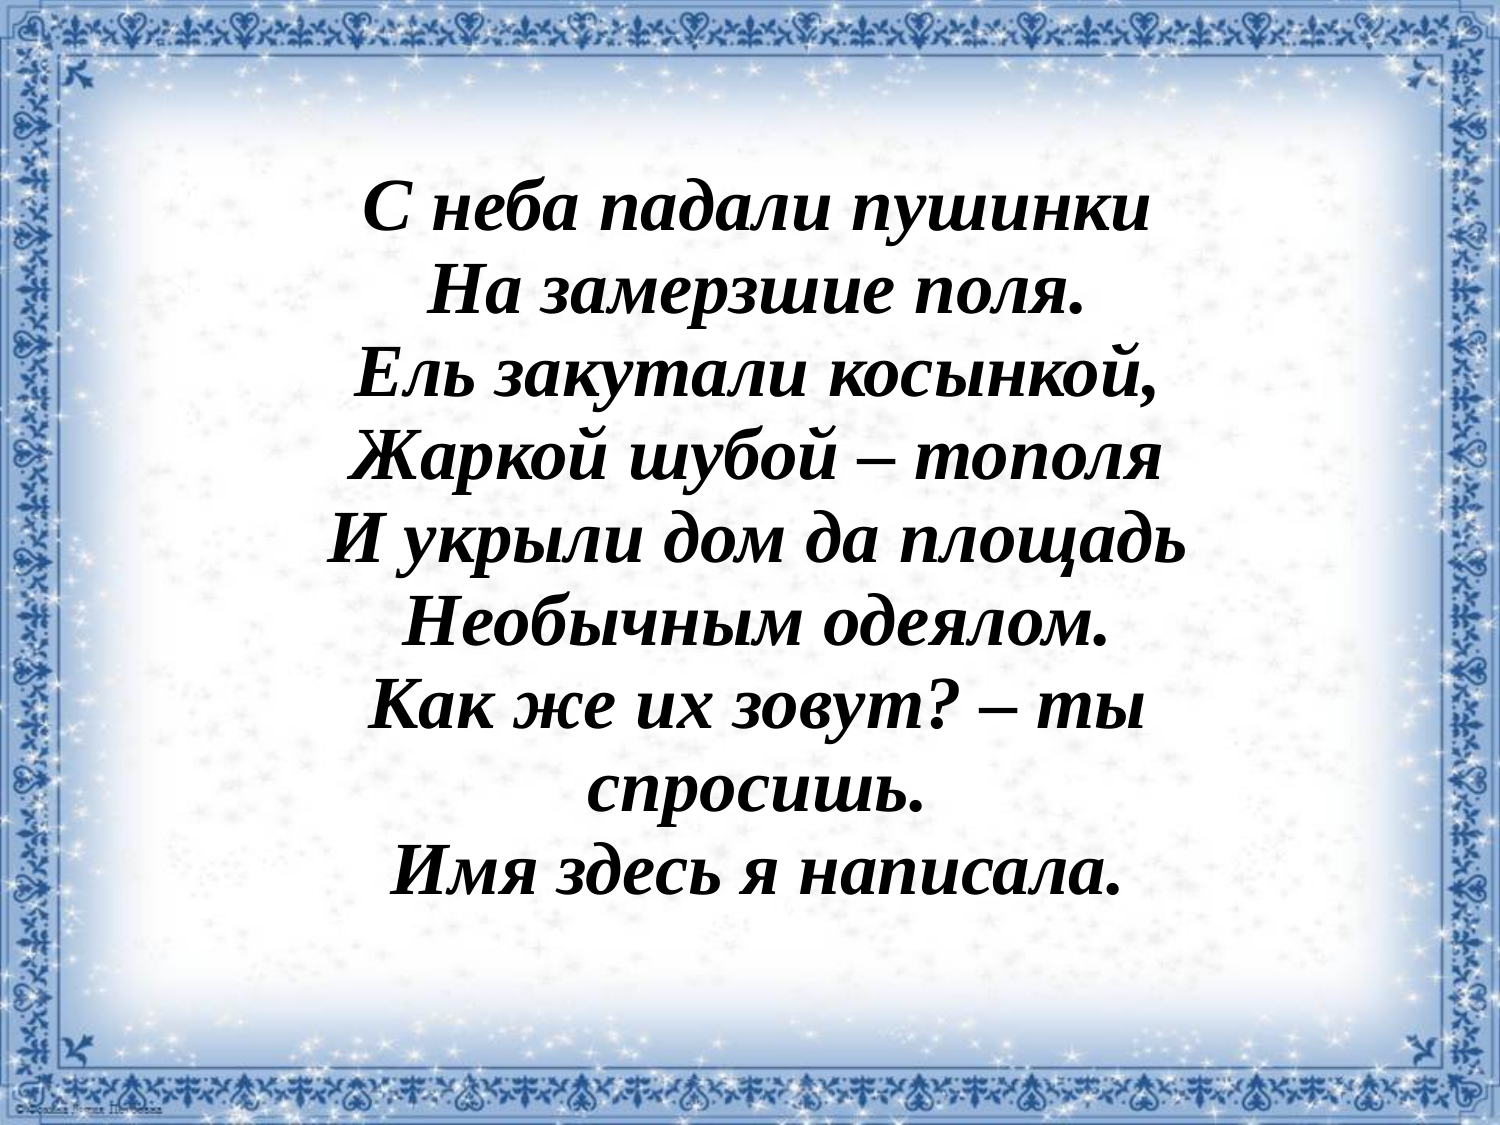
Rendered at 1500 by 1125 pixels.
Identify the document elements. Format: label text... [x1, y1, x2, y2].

picture [0, 0, 1500, 1125]
table_header С неба падали пушинки На замерзшие поля. Ель закутали косынкой, Жаркой шубой – тополя И укрыли дом да площадь Необычным одеялом. Как же их зовут? – ты спросишь. Имя здесь я написала. [258, 164, 1258, 997]
